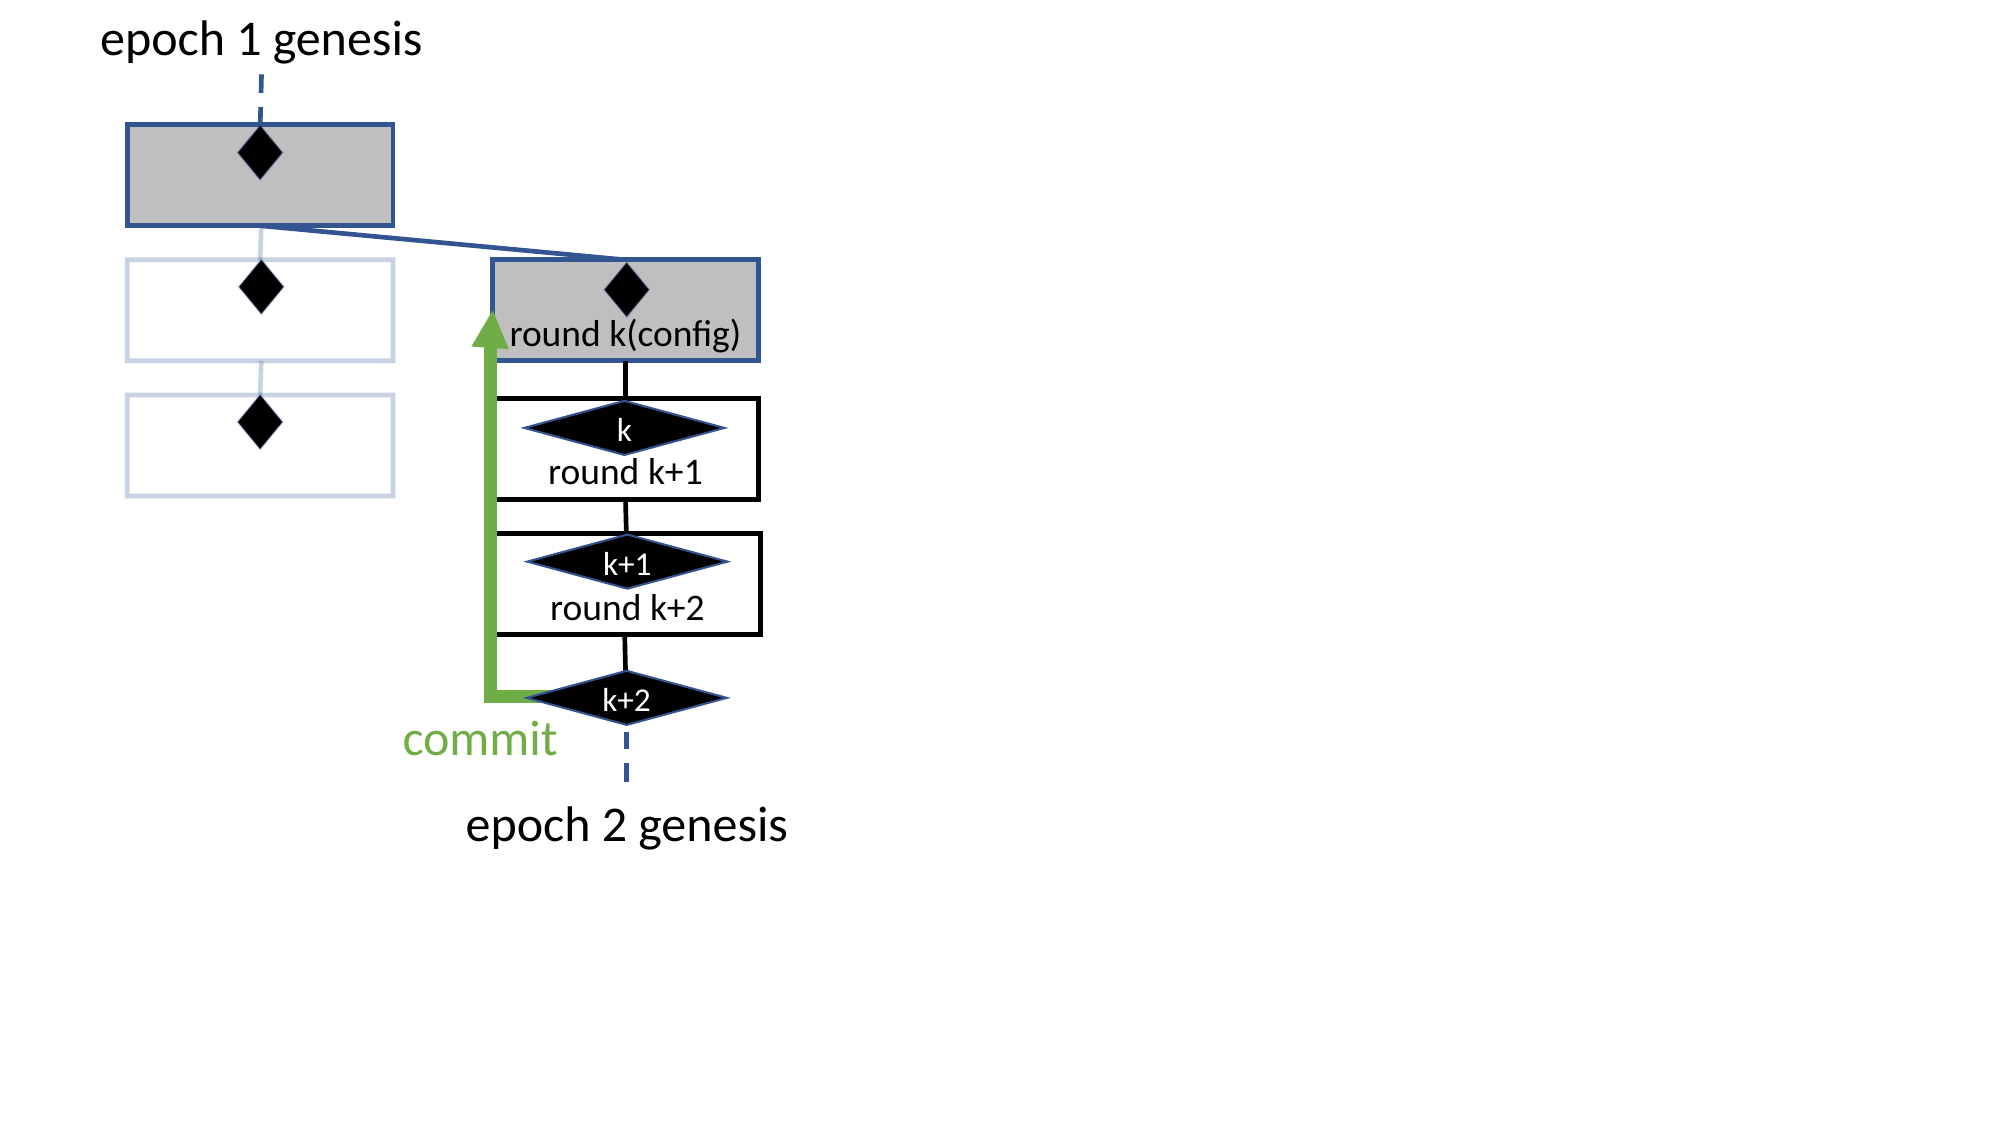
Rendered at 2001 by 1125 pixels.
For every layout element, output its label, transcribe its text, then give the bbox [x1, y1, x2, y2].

text_box round k(config) [492, 259, 759, 362]
text_box [236, 124, 284, 182]
text_box commit [387, 697, 588, 773]
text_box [260, 225, 626, 260]
text_box k [604, 399, 729, 457]
text_box k+1 [604, 533, 732, 590]
text_box epoch 2 genesis [450, 784, 804, 860]
text_box [126, 259, 394, 362]
text_box round k+2 [604, 533, 761, 636]
text_box [603, 261, 651, 319]
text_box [492, 310, 604, 697]
text_box epoch 1 genesis [85, 0, 438, 74]
text_box [126, 124, 394, 227]
text_box round k+1 [604, 397, 759, 501]
text_box k+2 [522, 669, 731, 726]
text_box [237, 259, 285, 316]
text_box [236, 393, 284, 451]
text_box [126, 394, 394, 497]
